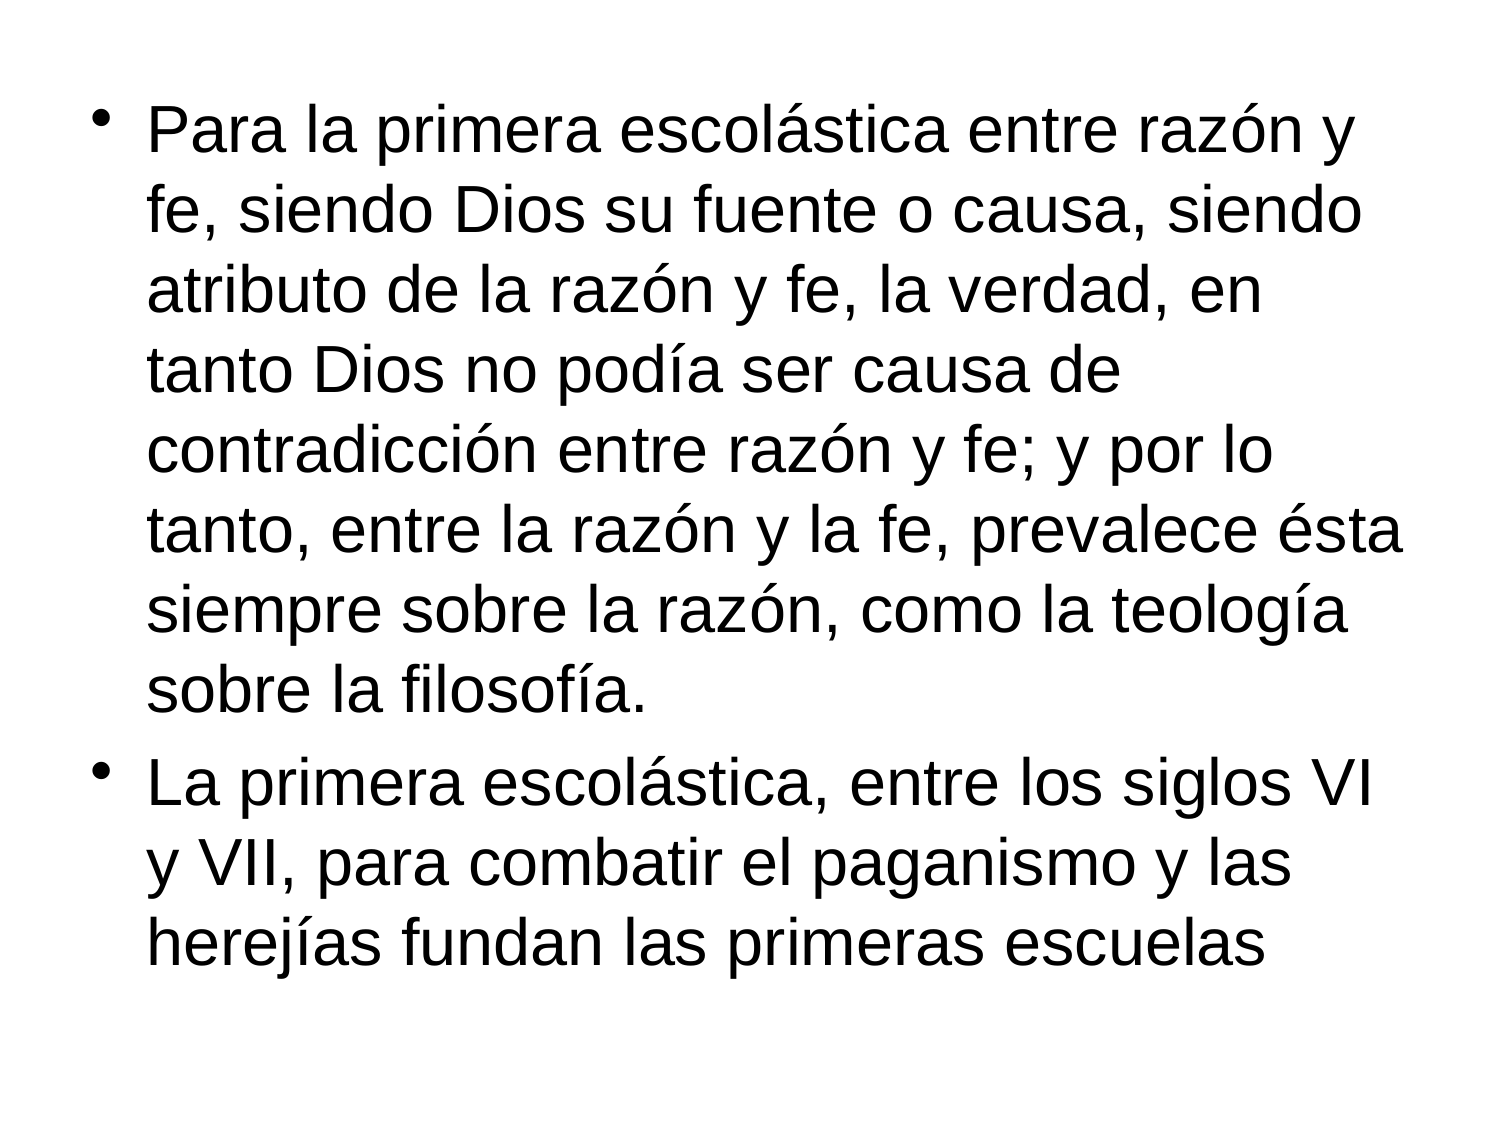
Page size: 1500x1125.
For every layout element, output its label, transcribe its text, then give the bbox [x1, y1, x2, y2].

list Para la primera escolástica entre razón y fe, siendo Dios su fuente o causa, siendo atributo de la razón y fe, la verdad, en tanto Dios no podía ser causa de contradicción entre razón y fe; y por lo tanto, entre la razón y la fe, prevalece ésta siempre sobre la razón, como la teología sobre la filosofía. La primera escolástica, entre los siglos VI y VII, para combatir el paganismo y las herejías fundan las primeras escuelas [74, 77, 1426, 1036]
